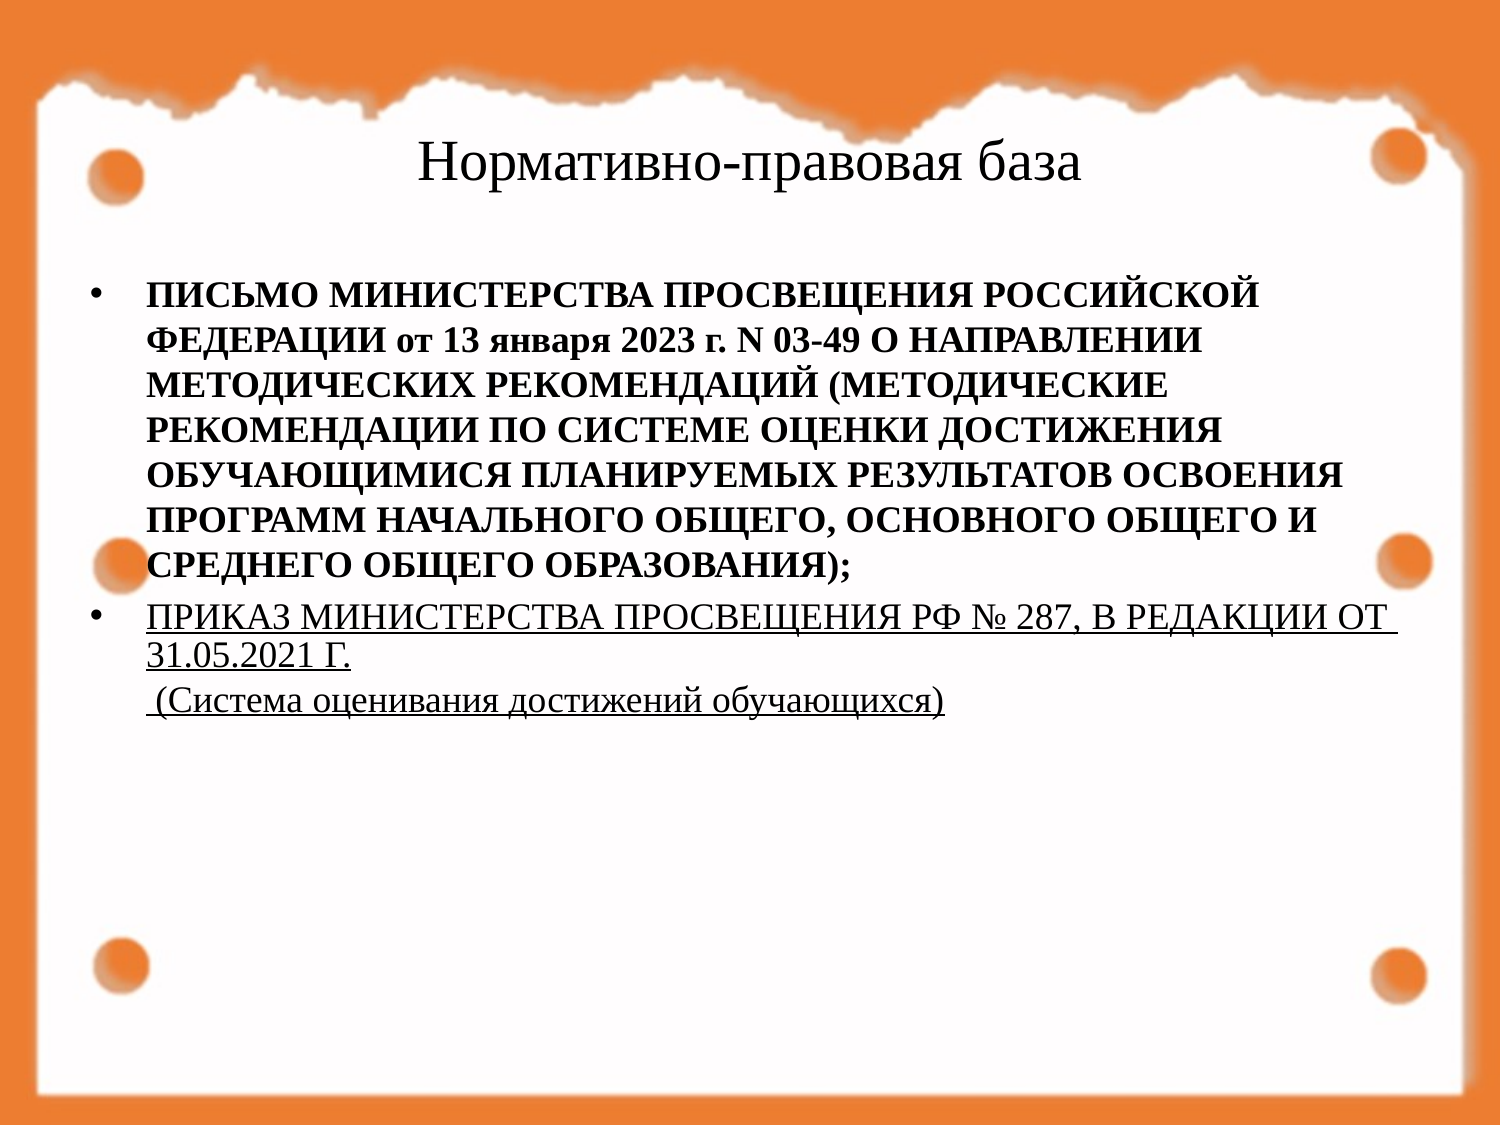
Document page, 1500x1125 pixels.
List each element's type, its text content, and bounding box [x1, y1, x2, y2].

title Нормативно-правовая база [75, 45, 1425, 233]
list ПИСЬМО МИНИСТЕРСТВА ПРОСВЕЩЕНИЯ РОССИЙСКОЙ ФЕДЕРАЦИИ от 13 января 2023 г. N 03-49 О НАПРАВЛЕНИИ МЕТОДИЧЕСКИХ РЕКОМЕНДАЦИЙ (МЕТОДИЧЕСКИЕ РЕКОМЕНДАЦИИ ПО СИСТЕМЕ ОЦЕНКИ ДОСТИЖЕНИЯ ОБУЧАЮЩИМИСЯ ПЛАНИРУЕМЫХ РЕЗУЛЬТАТОВ ОСВОЕНИЯ ПРОГРАММ НАЧАЛЬНОГО ОБЩЕГО, ОСНОВНОГО ОБЩЕГО И СРЕДНЕГО ОБЩЕГО ОБРАЗОВАНИЯ); ПРИКАЗ МИНИСТЕРСТВА ПРОСВЕЩЕНИЯ РФ № 287, В РЕДАКЦИИ ОТ 31.05.2021 Г. (Система оценивания достижений обучающихся) [75, 262, 1425, 1005]
picture [0, 0, 1500, 1125]
